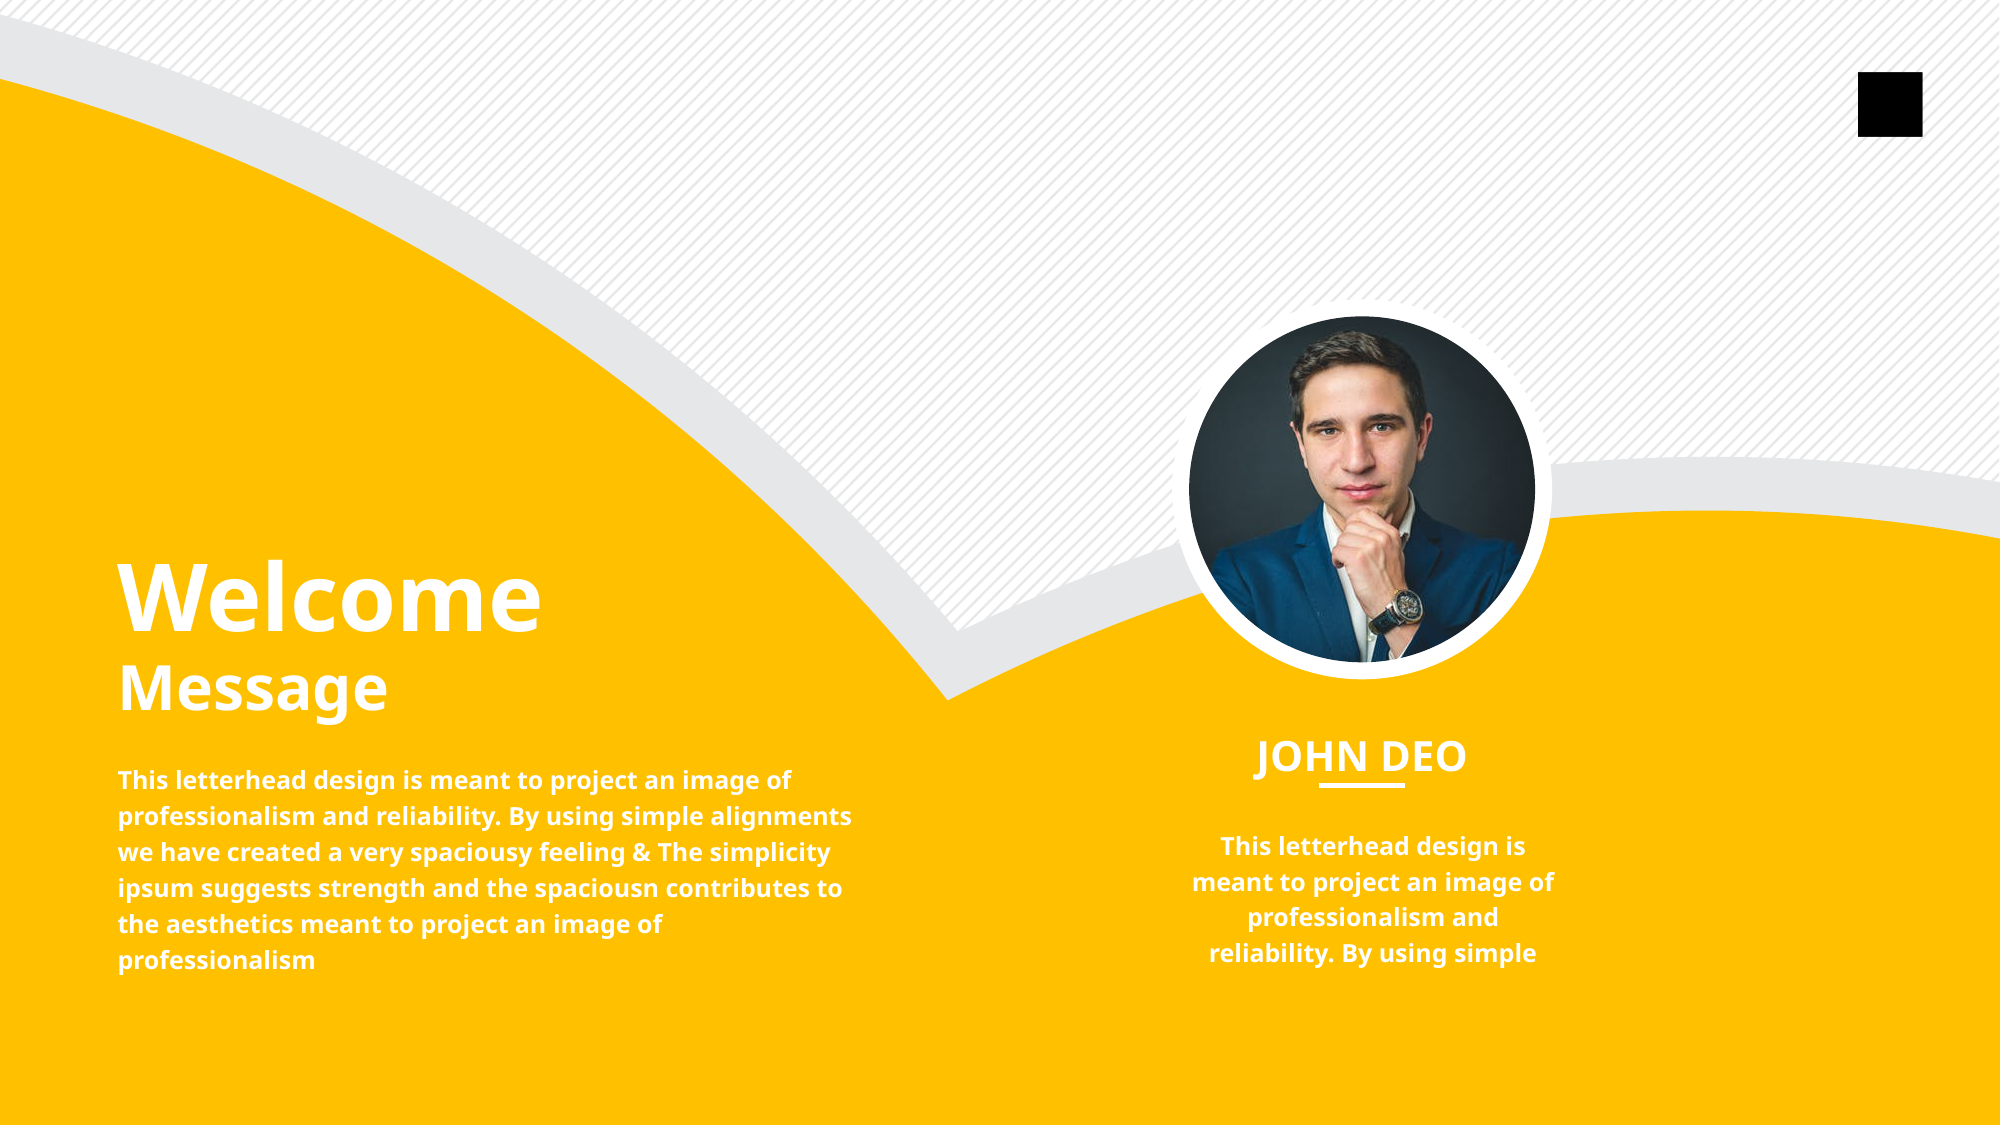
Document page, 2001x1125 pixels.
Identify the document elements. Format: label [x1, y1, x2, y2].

picture [0, 0, 2000, 1125]
text_box [1235, 722, 1489, 789]
text_box [102, 569, 879, 949]
